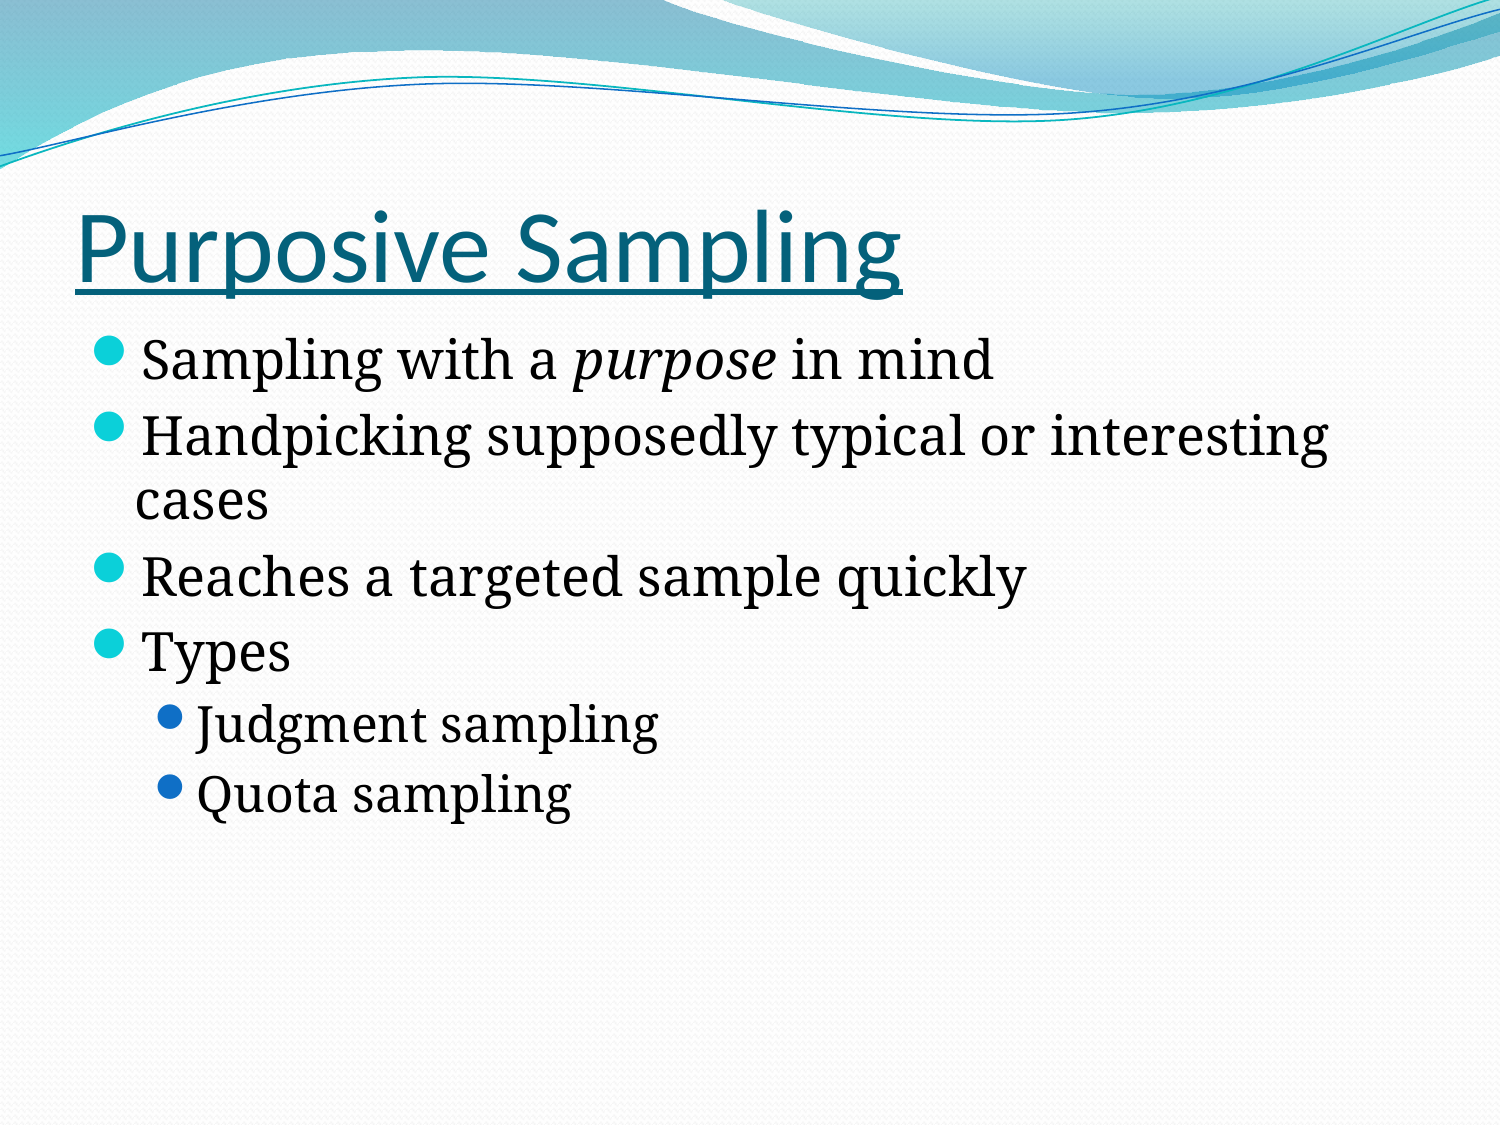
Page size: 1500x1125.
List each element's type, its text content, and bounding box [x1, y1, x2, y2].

title Purposive Sampling [75, 115, 1425, 303]
list Sampling with a purpose in mind Handpicking supposedly typical or interesting cases Reaches a targeted sample quickly Types Judgment sampling Quota sampling [75, 317, 1425, 1038]
